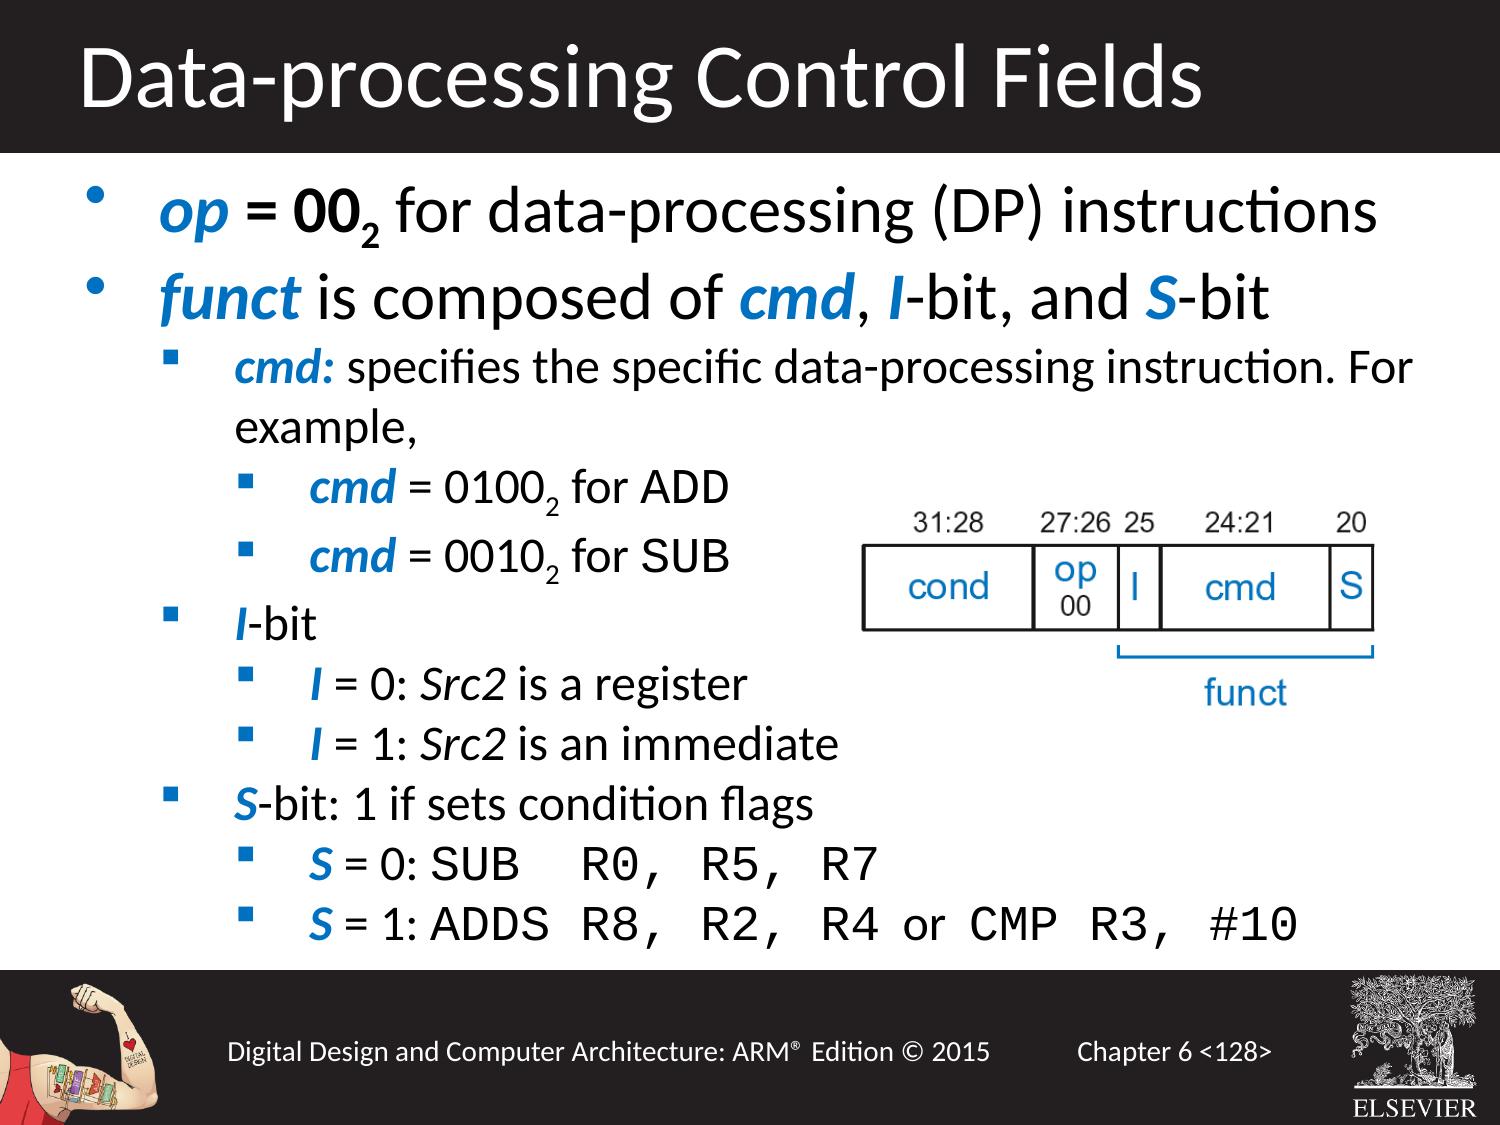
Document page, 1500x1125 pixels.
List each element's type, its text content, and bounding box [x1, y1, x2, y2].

text_box Data-processing Control Fields [63, 8, 1488, 133]
picture [844, 480, 1375, 717]
text_box op = 002 for data-processing (DP) instructions funct is composed of cmd, I-bit, and S-bit cmd: specifies the specific data-processing instruction. For example, cmd = 01002 for ADD cmd = 00102 for SUB I-bit I = 0: Src2 is a register I = 1: Src2 is an immediate S-bit: 1 if sets condition flags S = 0: SUB R0, R5, R7 S = 1: ADDS R8, R2, R4 or CMP R3, #10 [69, 159, 1438, 972]
text_box [112, 972, 1438, 1050]
picture [1350, 974, 1477, 1117]
picture [0, 979, 163, 1125]
